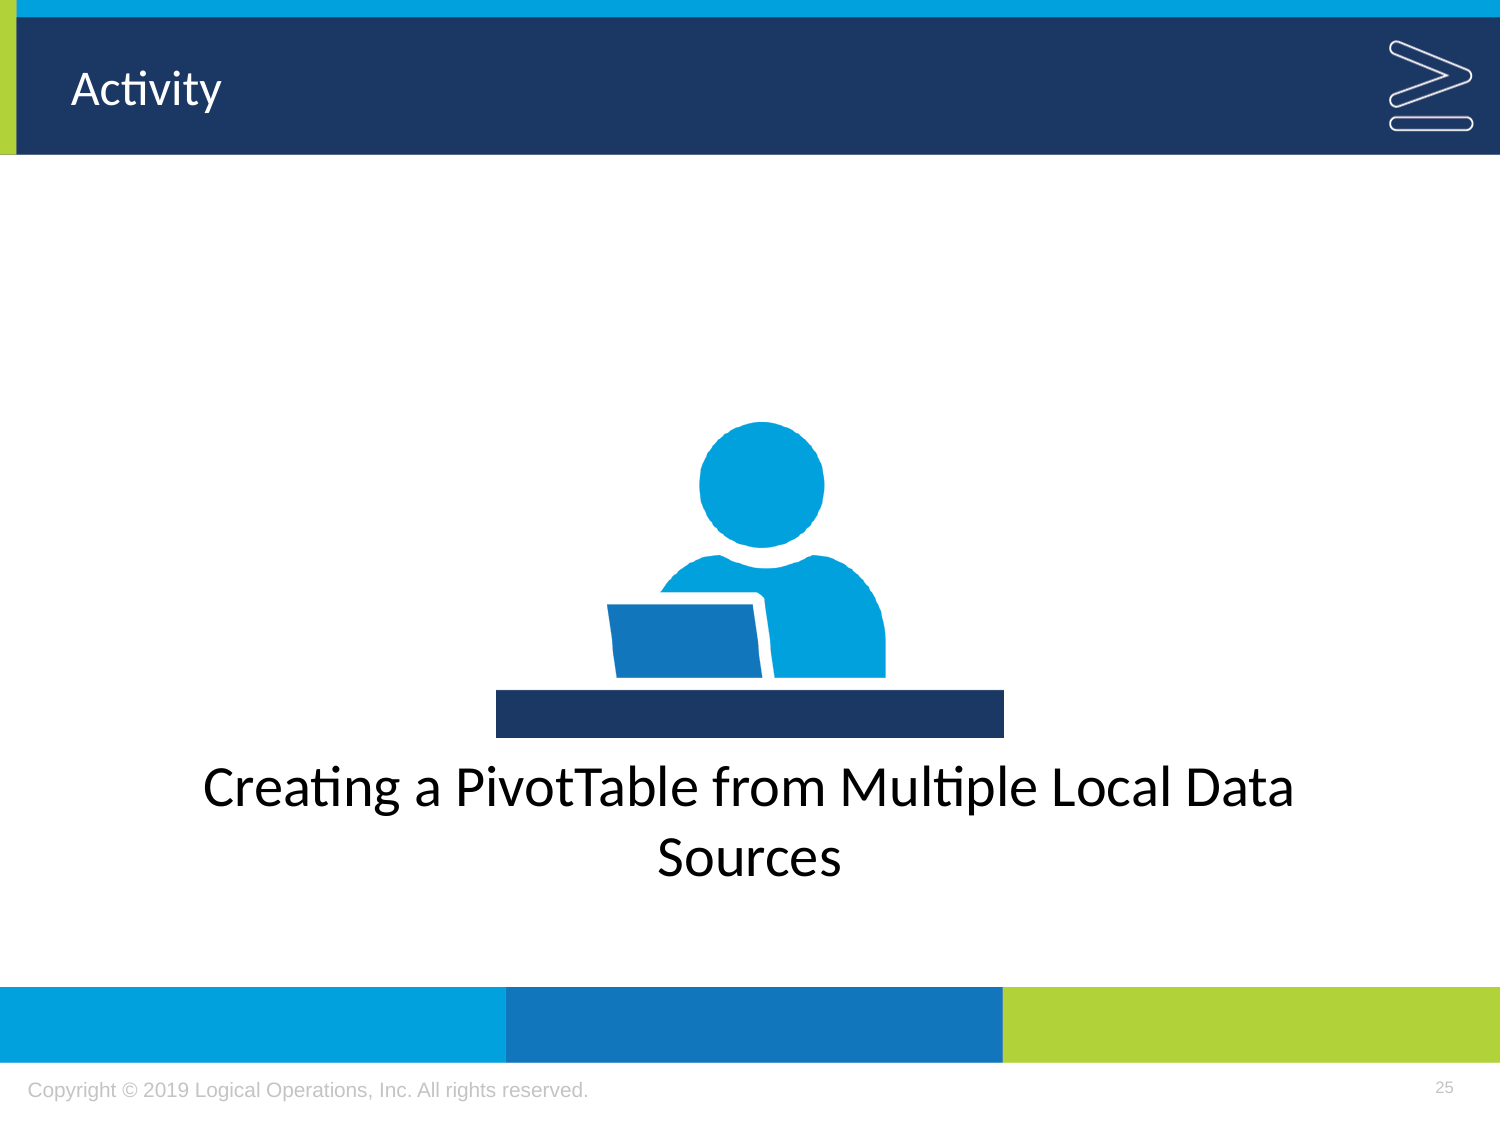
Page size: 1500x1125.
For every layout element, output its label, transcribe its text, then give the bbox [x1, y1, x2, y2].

picture [496, 422, 1004, 738]
slide_number 25 [1118, 1057, 1469, 1118]
picture [506, 987, 1500, 1063]
list Creating a PivotTable from Multiple Local Data Sources [93, 740, 1407, 841]
picture [0, 0, 1500, 155]
